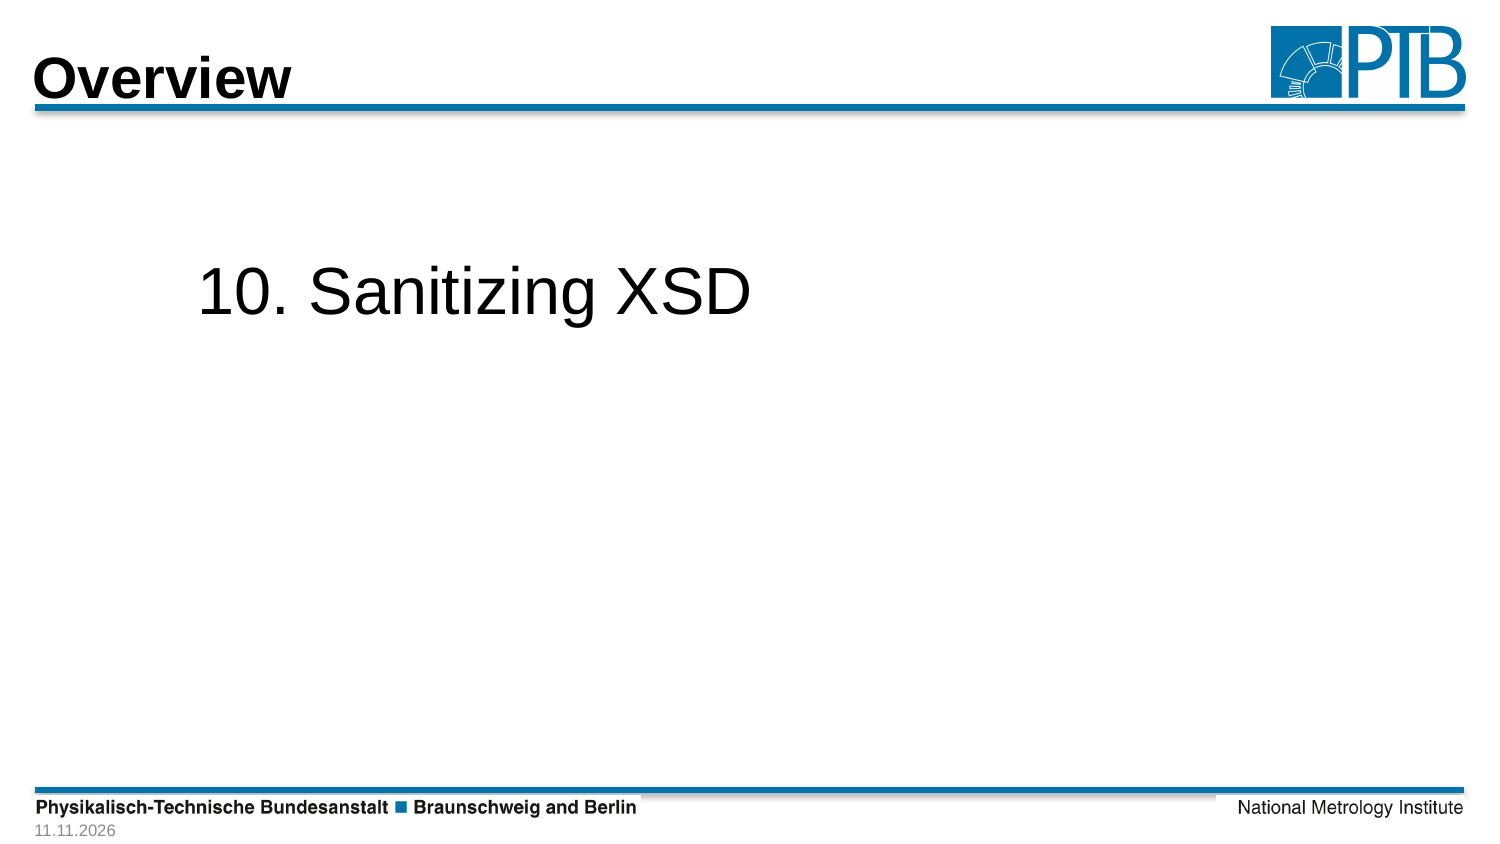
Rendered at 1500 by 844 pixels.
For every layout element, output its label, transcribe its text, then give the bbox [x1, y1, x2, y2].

picture [1459, 26, 1467, 75]
list 10. Sanitizing XSD [183, 239, 1388, 422]
picture [33, 795, 641, 815]
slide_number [19, 815, 669, 844]
picture [1216, 795, 1465, 819]
title Overview [17, 26, 1459, 123]
picture [1459, 80, 1467, 98]
